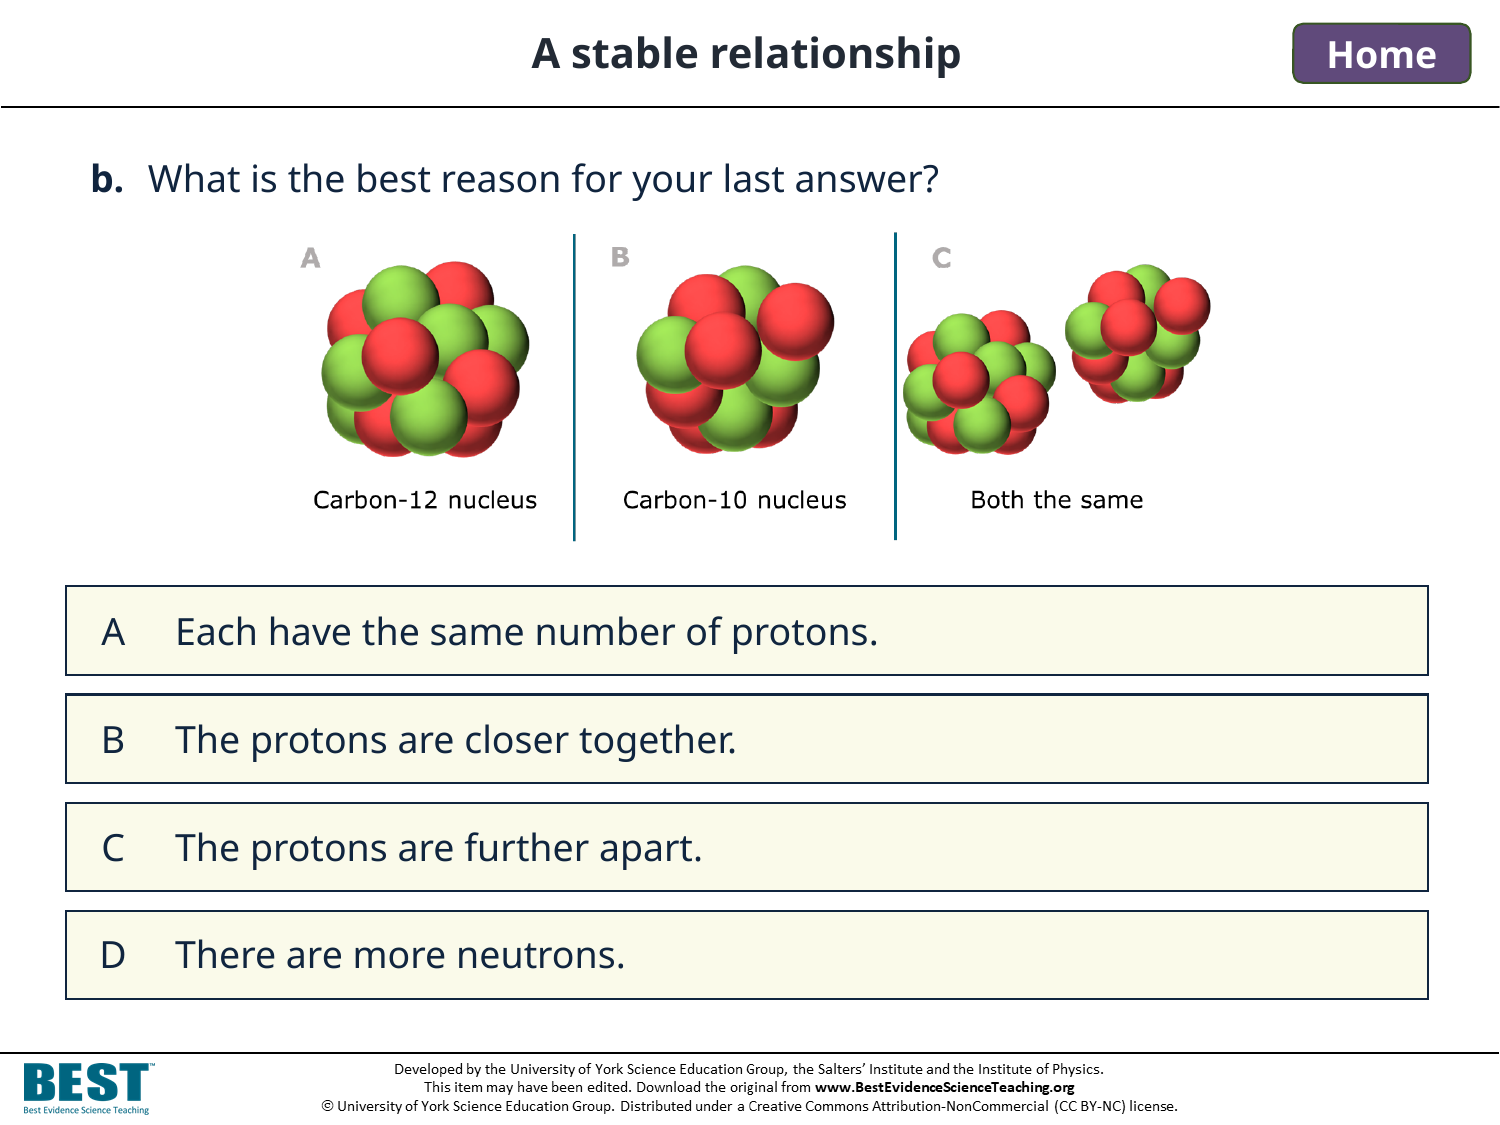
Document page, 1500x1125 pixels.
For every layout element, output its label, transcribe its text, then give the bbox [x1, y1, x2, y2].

text_box A stable relationship [23, 4, 1471, 99]
text_box Home [1292, 22, 1472, 84]
picture [0, 106, 1500, 1125]
